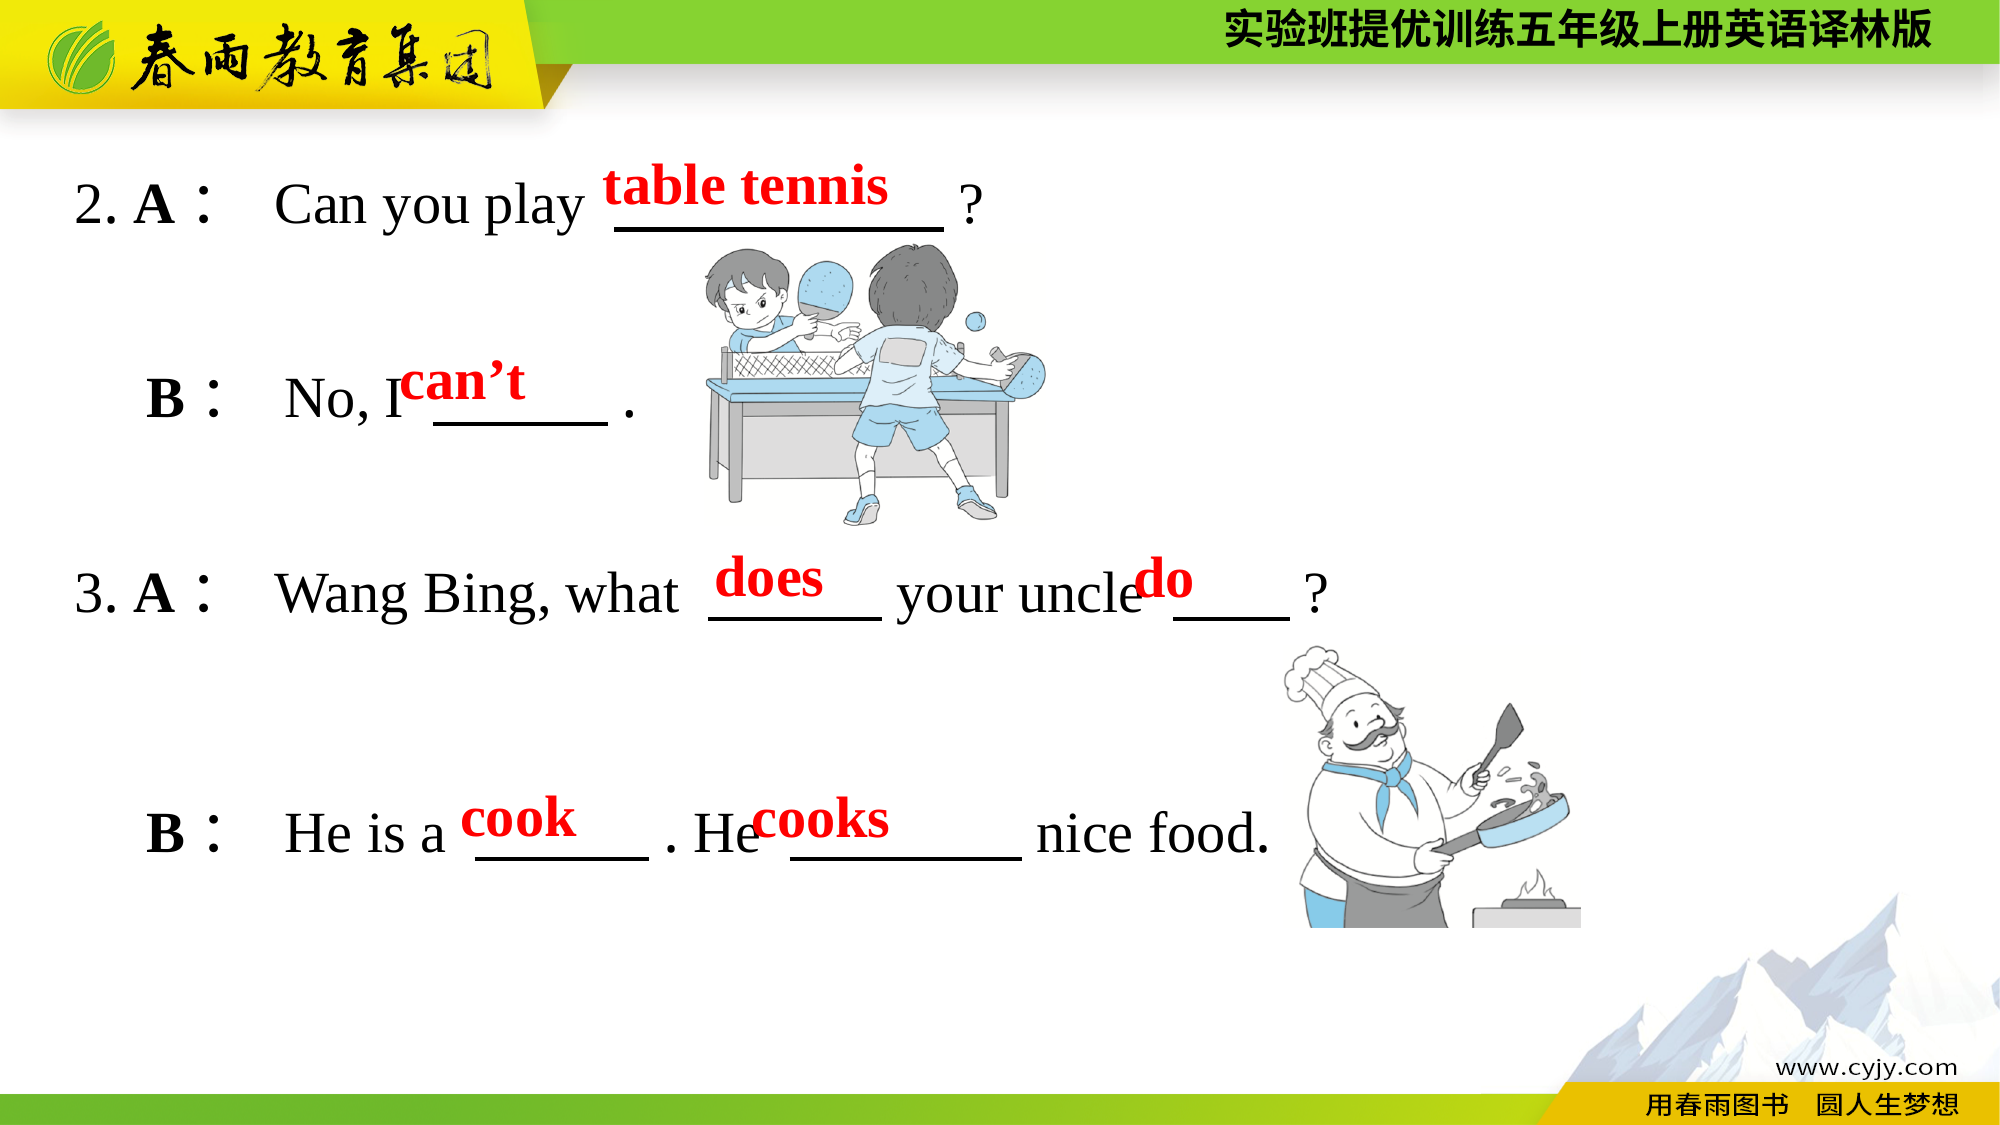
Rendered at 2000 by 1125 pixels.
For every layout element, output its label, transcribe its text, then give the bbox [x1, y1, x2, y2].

text_box table tennis [588, 139, 905, 224]
list 2. A： Can you play ? B： No, I . 3. A： Wang Bing, what your uncle ? B： He is a . He nice food. [59, 122, 1944, 880]
text_box cooks [736, 771, 906, 857]
picture [0, 0, 2000, 1125]
text_box can’t [385, 333, 542, 419]
text_box do [1118, 532, 1210, 617]
text_box does [699, 531, 840, 616]
text_box cook [445, 770, 592, 856]
